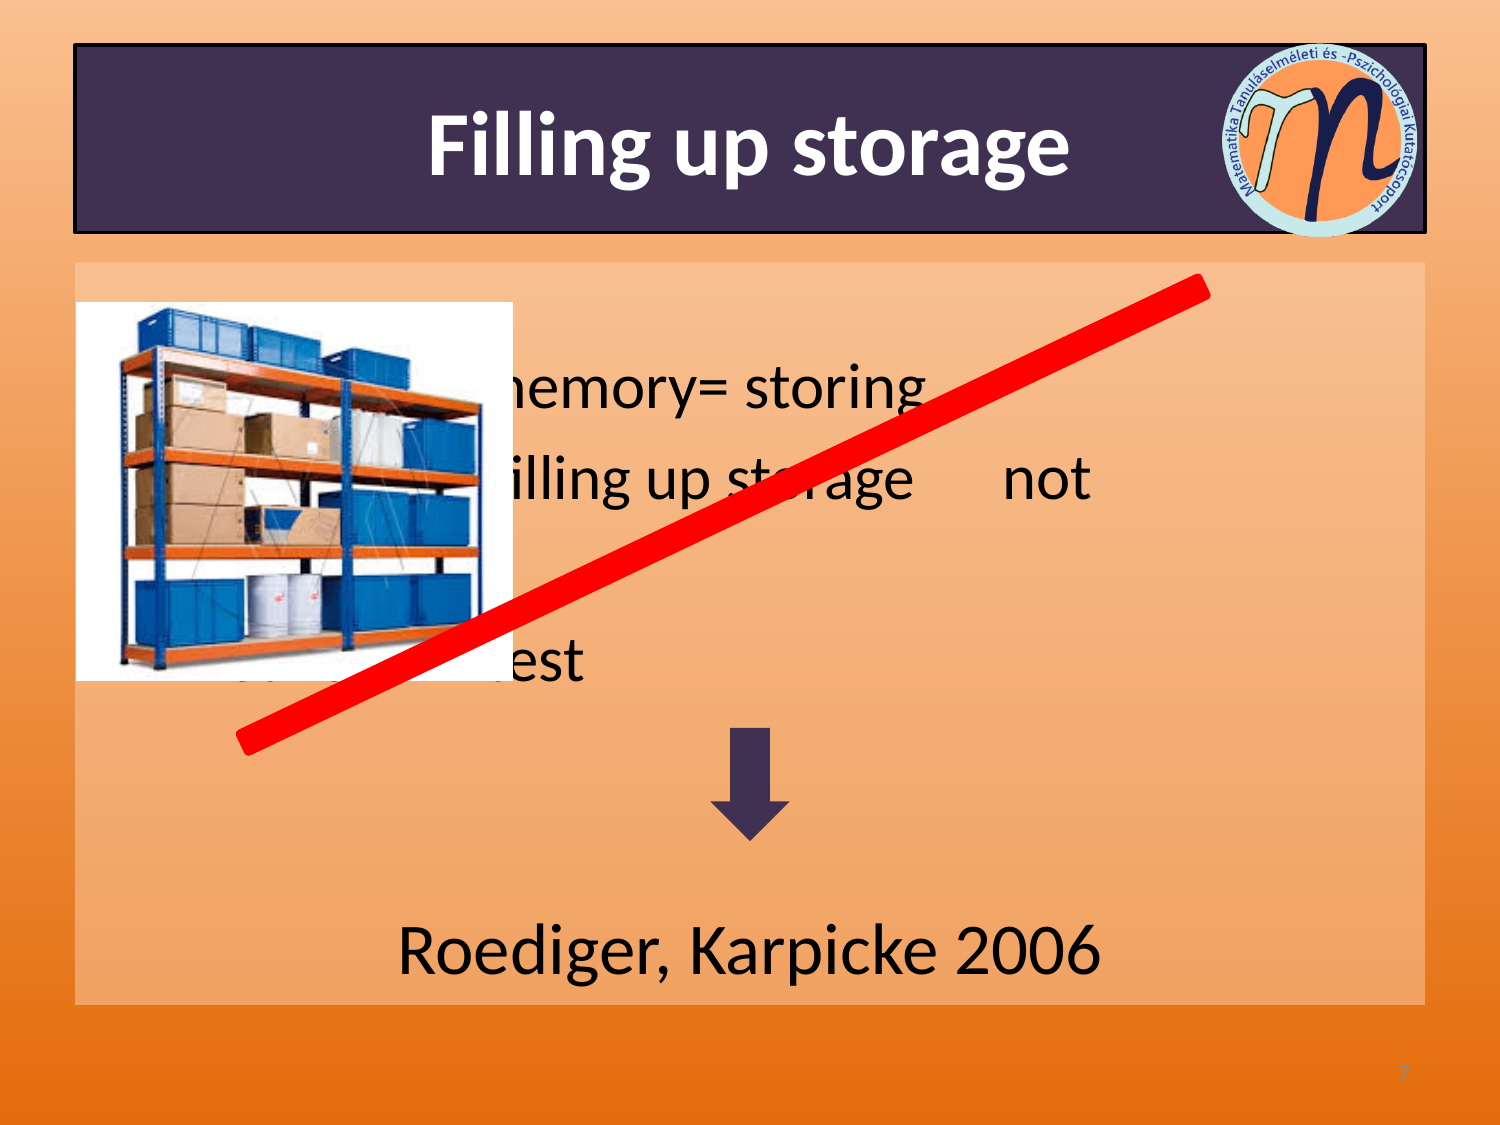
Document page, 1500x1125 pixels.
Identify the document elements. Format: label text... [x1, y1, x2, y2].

picture [1222, 40, 1422, 238]
text_box [708, 725, 792, 844]
title Filling up storage [73, 43, 1218, 234]
list long term memory= storing teaching = filling up storage not retrieval = test Roediger, Karpicke 2006 [75, 262, 1425, 1005]
slide_number 7 [1074, 1042, 1425, 1103]
picture [76, 302, 513, 681]
text_box [233, 688, 397, 758]
text_box [516, 271, 1213, 632]
